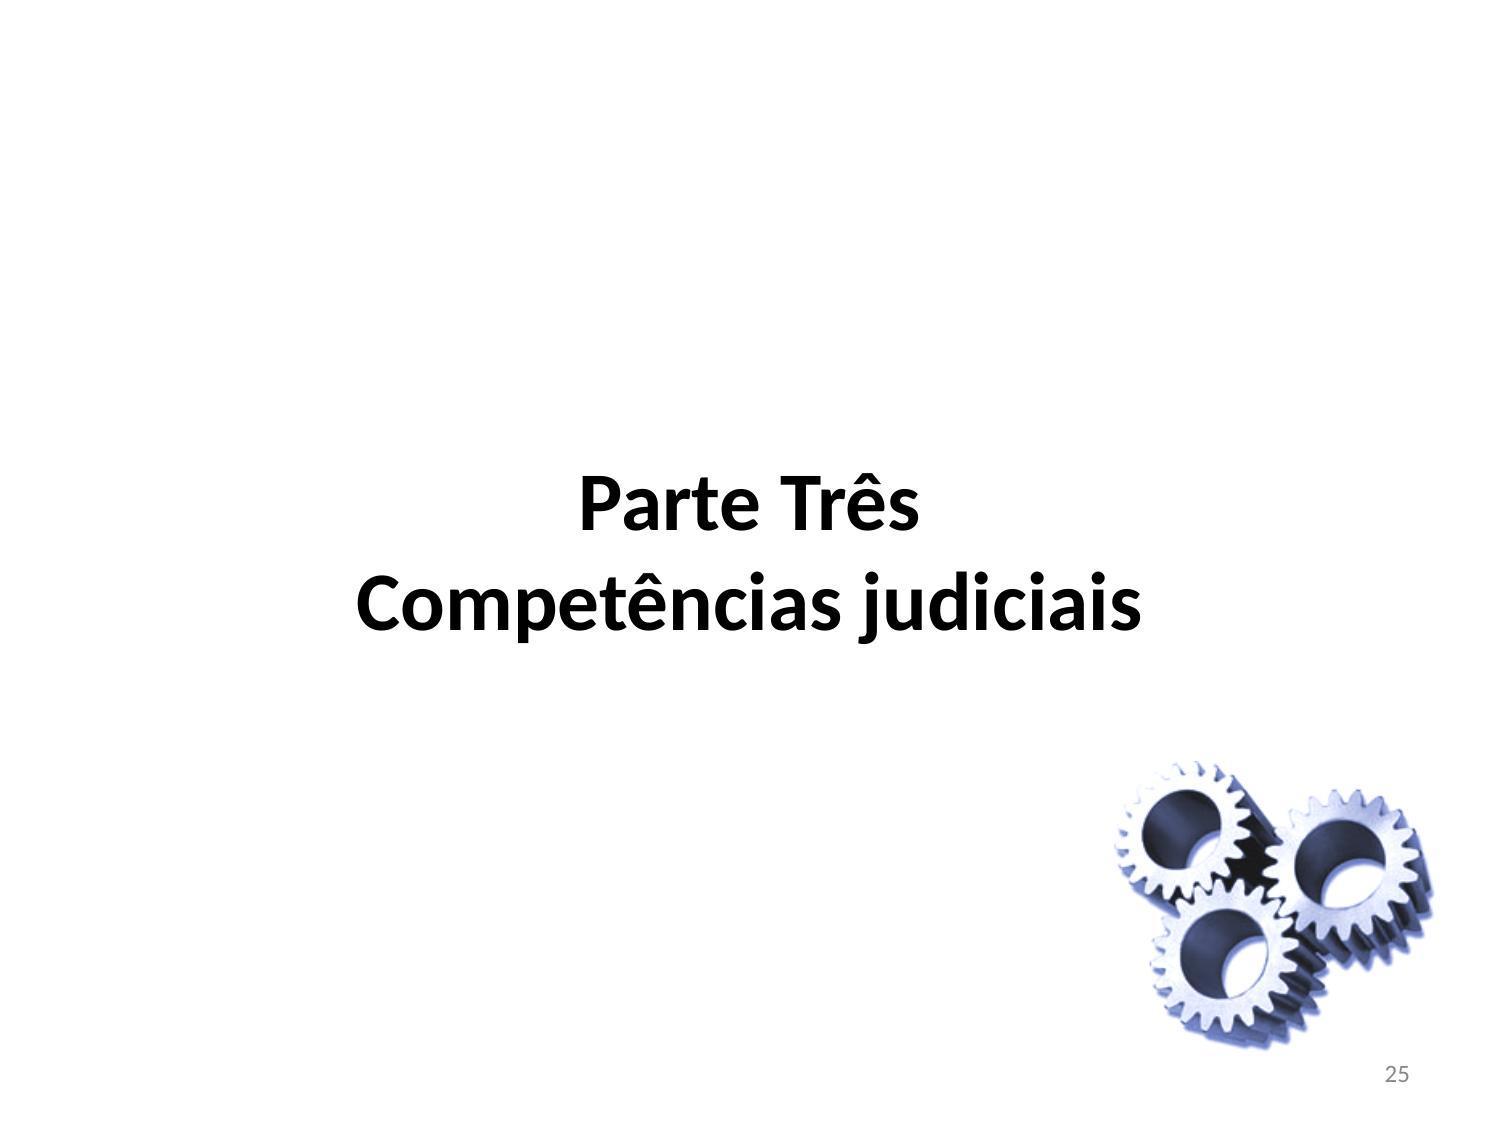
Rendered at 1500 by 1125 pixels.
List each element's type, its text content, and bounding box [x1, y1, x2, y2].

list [1112, 761, 1436, 1052]
slide_number 25 [1074, 1042, 1425, 1103]
title Parte Três Competências judiciais [75, 453, 1425, 641]
